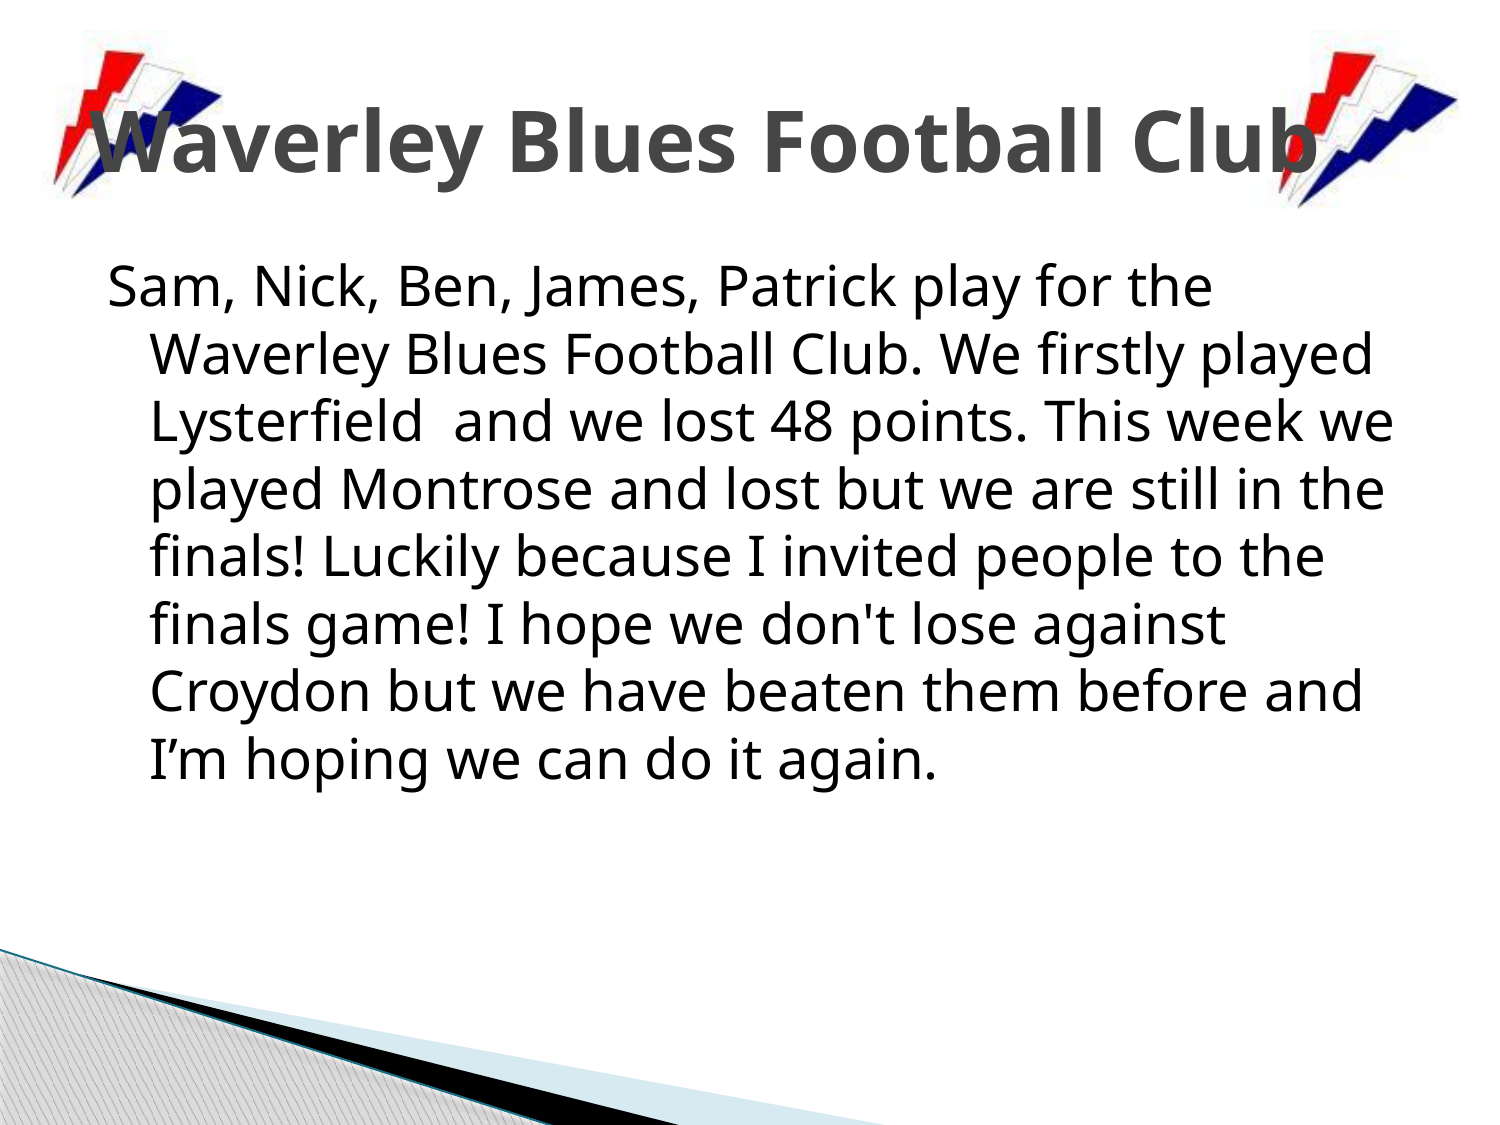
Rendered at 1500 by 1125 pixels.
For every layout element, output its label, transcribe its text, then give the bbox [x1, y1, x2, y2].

list Sam, Nick, Ben, James, Patrick play for the Waverley Blues Football Club. We firstly played Lysterfield and we lost 48 points. This week we played Montrose and lost but we are still in the finals! Luckily because I invited people to the finals game! I hope we don't lose against Croydon but we have beaten them before and I’m hoping we can do it again. [75, 243, 1425, 986]
title Waverley Blues Football Club [262, 45, 1216, 233]
picture [1222, 30, 1500, 233]
picture [0, 30, 263, 222]
